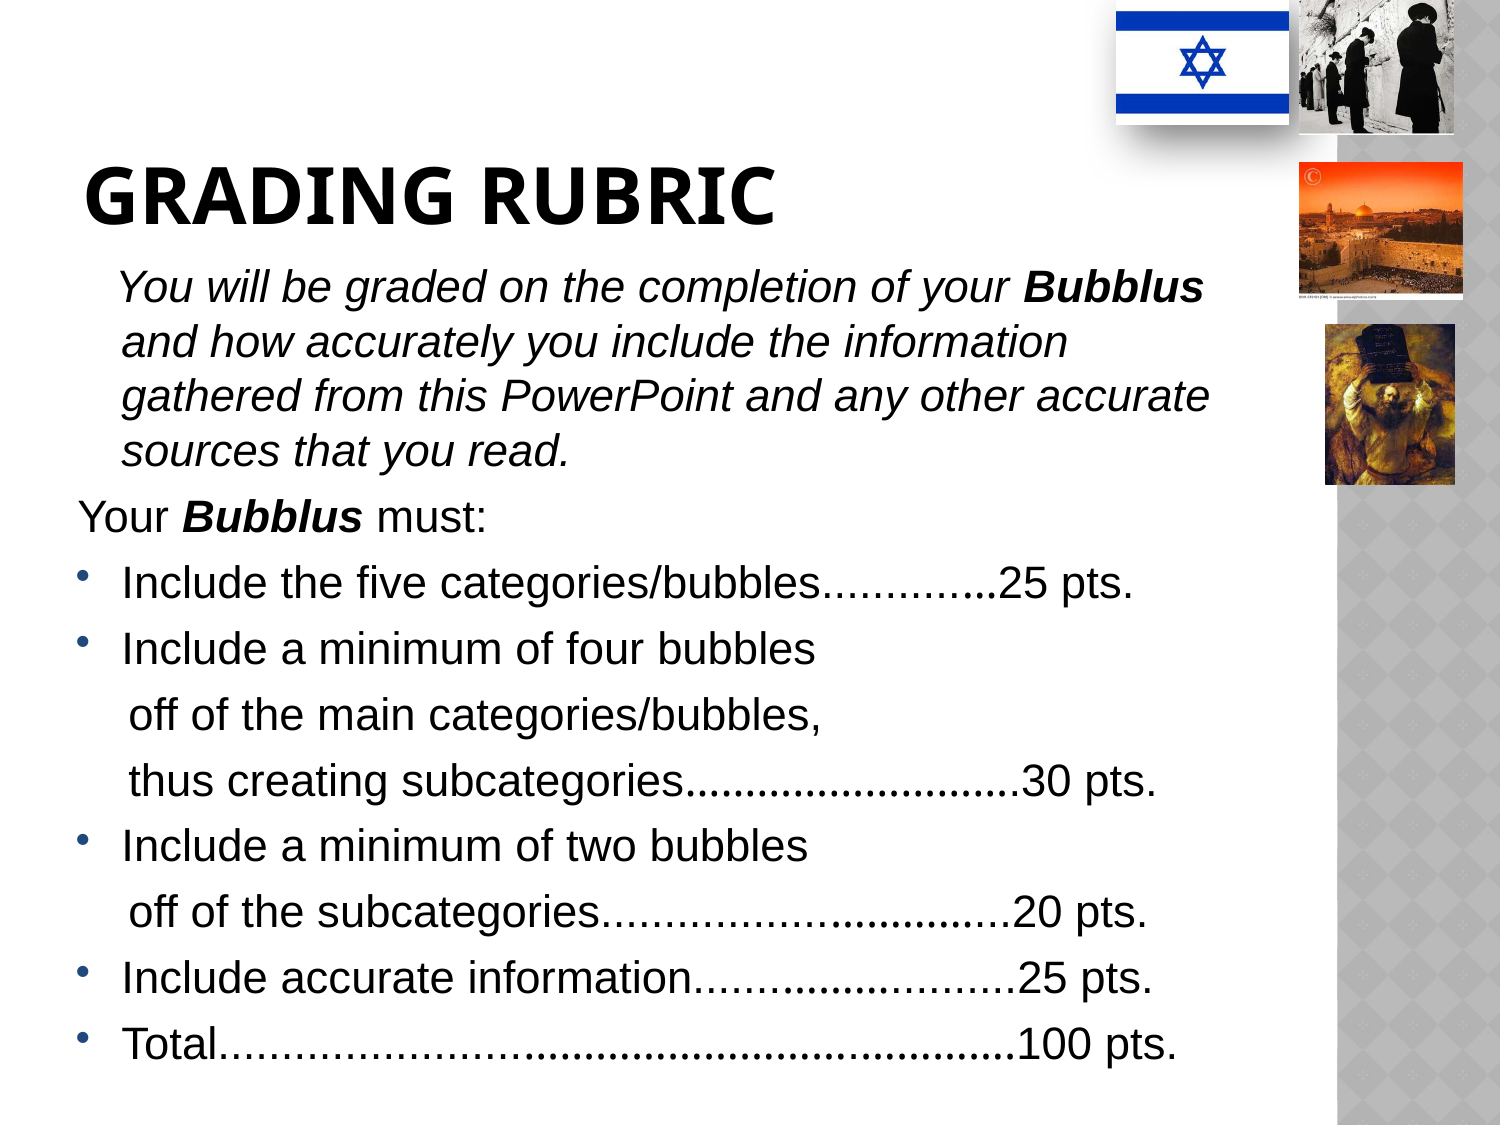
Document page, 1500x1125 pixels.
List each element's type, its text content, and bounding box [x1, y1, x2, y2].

picture [1299, 162, 1463, 300]
picture [1116, 0, 1289, 125]
list You will be graded on the completion of your Bubblus and how accurately you include the information gathered from this PowerPoint and any other accurate sources that you read. Your Bubblus must: Include the five categories/bubbles...........…25 pts. Include a minimum of four bubbles off of the main categories/bubbles, thus creating subcategories……………………….30 pts. Include a minimum of two bubbles off of the subcategories..................…………...20 pts. Include accurate information.......………..........25 pts. Total........................……………………….………….100 pts. [62, 249, 1275, 1088]
title Grading Rubric [75, 52, 1263, 240]
picture [1299, 0, 1454, 135]
picture [1325, 324, 1455, 485]
